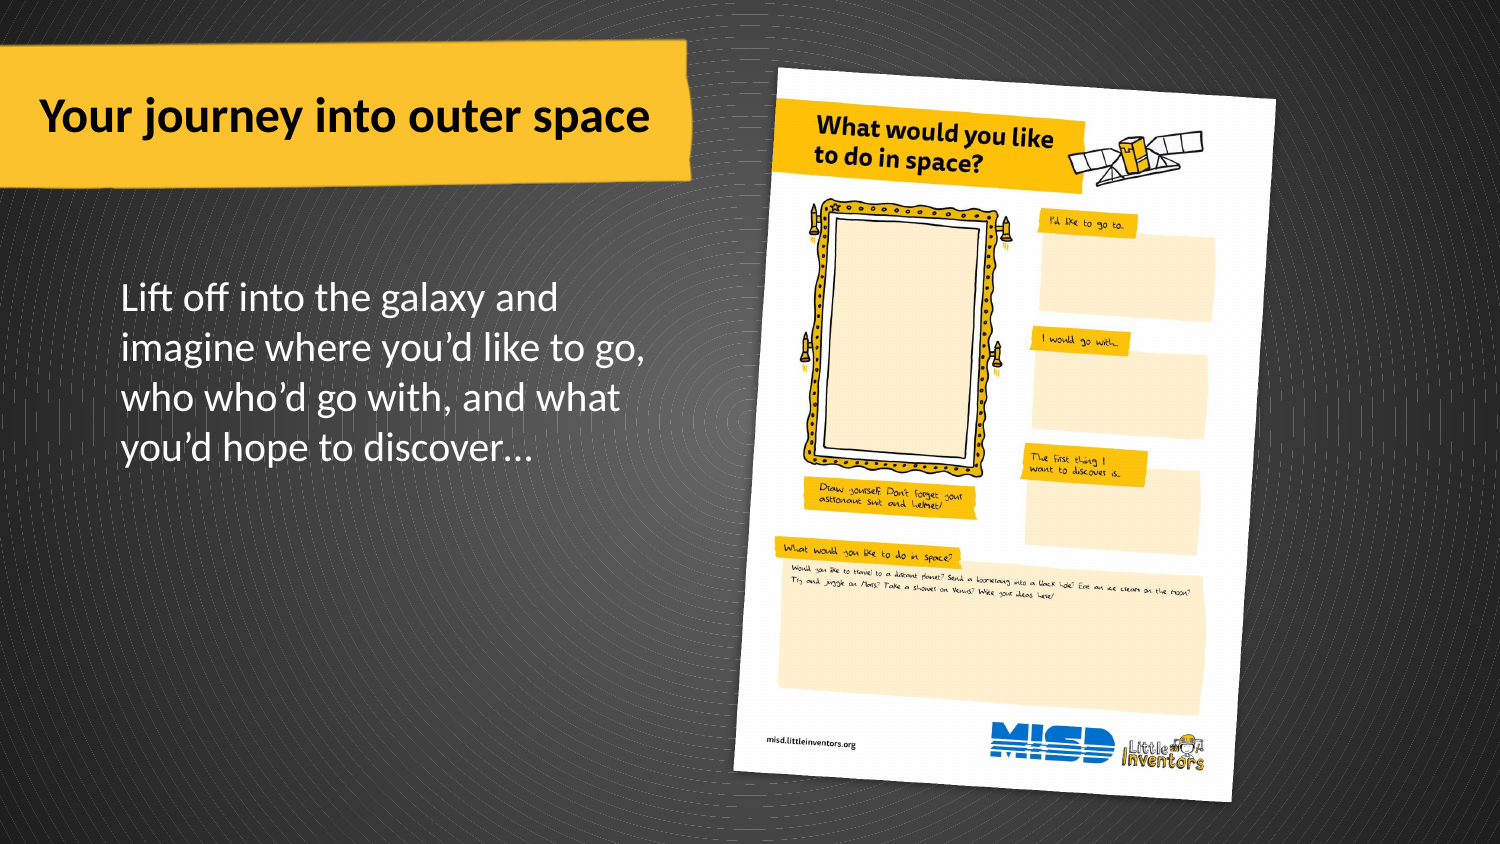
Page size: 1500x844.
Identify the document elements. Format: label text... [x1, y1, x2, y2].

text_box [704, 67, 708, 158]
picture [734, 68, 1276, 802]
picture [0, 33, 699, 193]
text_box Lift off into the galaxy and imagine where you’d like to go, who who’d go with, and what you’d hope to discover… [105, 254, 662, 485]
